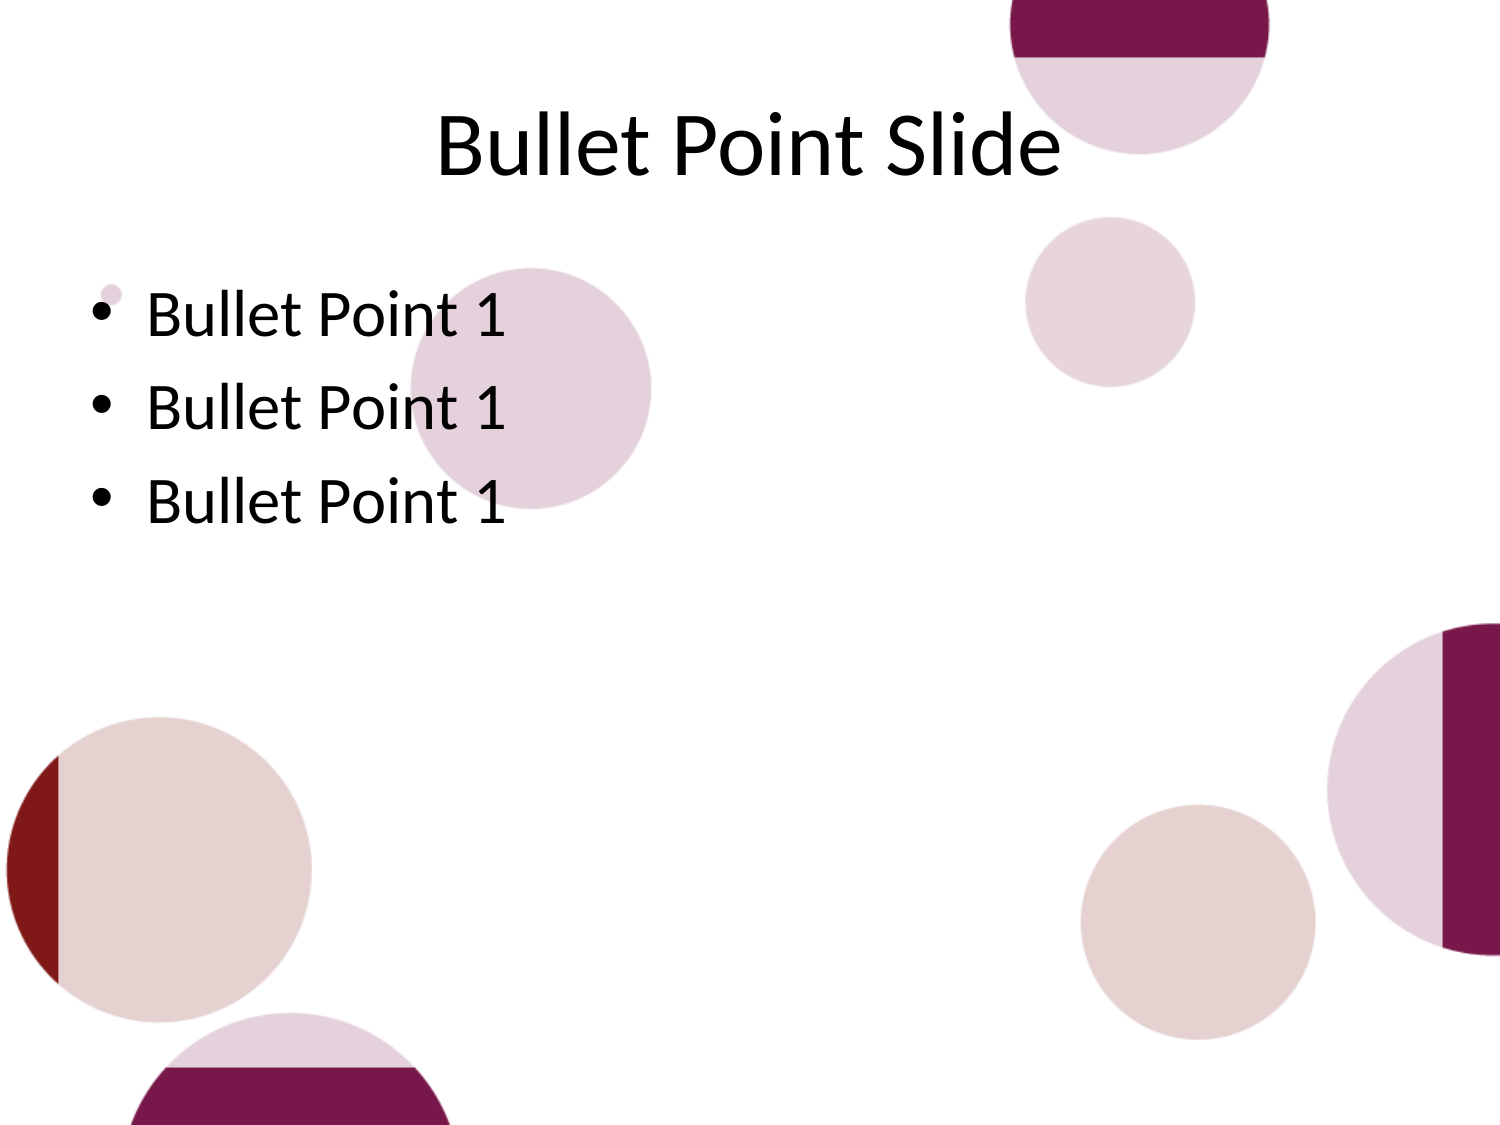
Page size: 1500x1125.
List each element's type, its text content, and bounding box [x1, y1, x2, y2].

list Bullet Point 1 Bullet Point 1 Bullet Point 1 [75, 262, 1425, 1005]
title Bullet Point Slide [75, 45, 1425, 233]
picture [0, 0, 1500, 1125]
